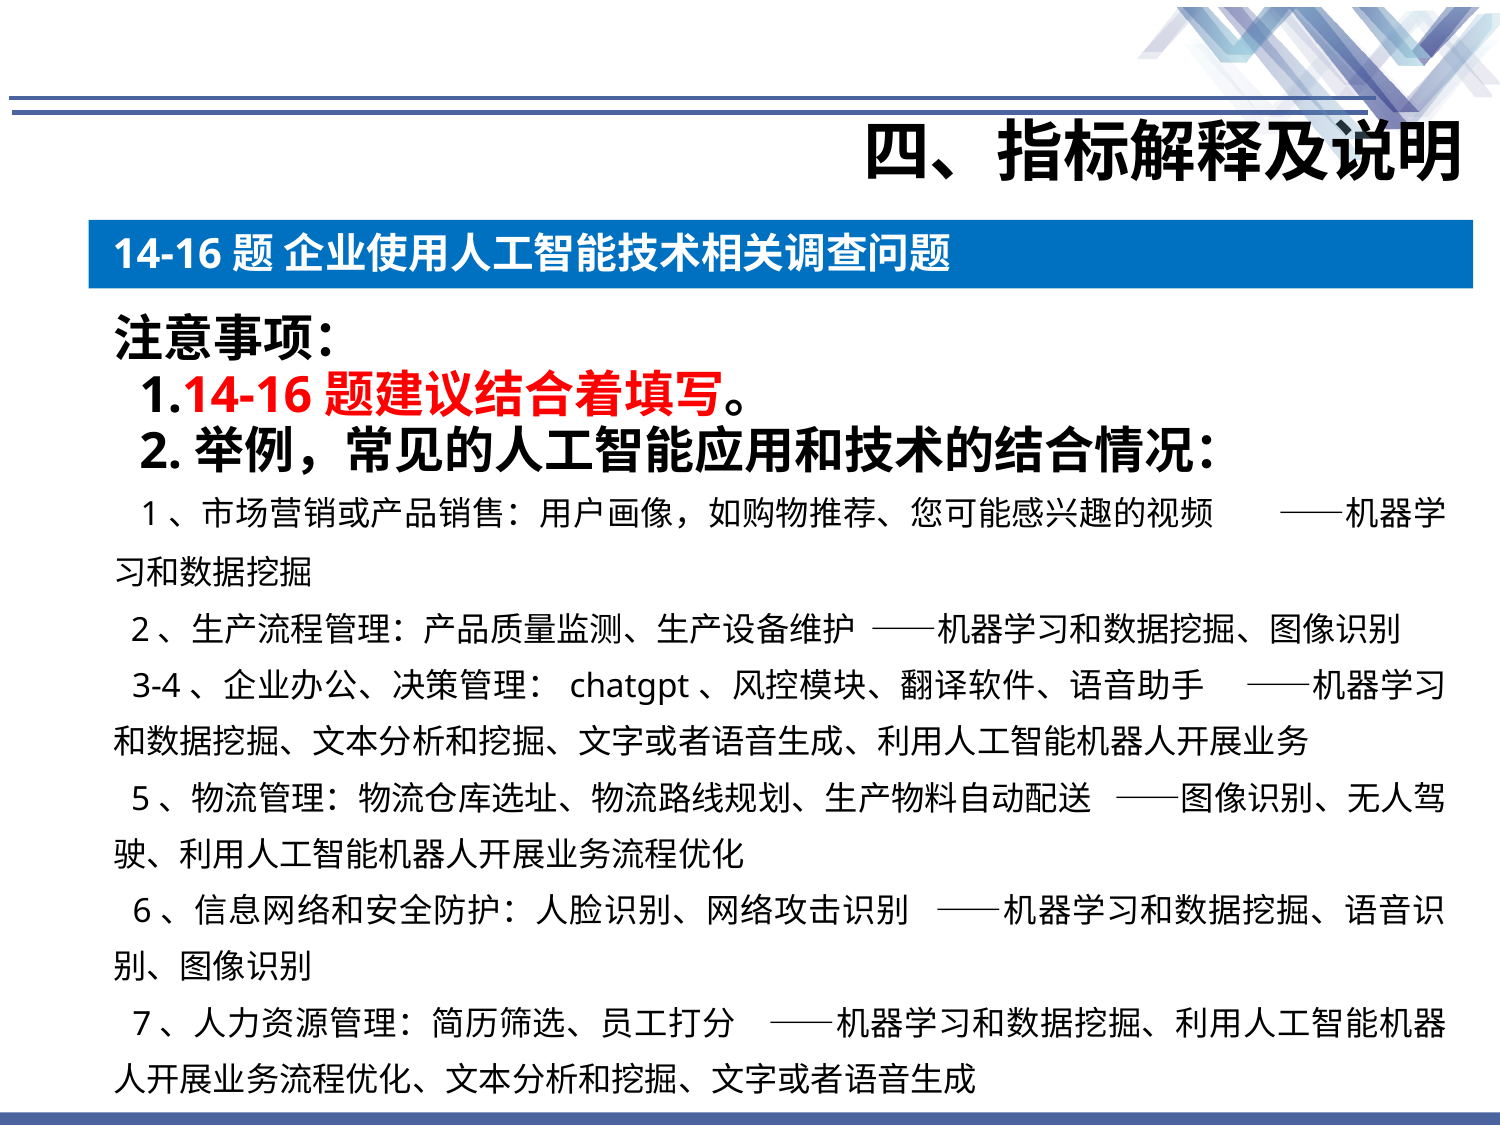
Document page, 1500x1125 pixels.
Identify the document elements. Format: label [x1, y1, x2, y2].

text_box [0, 7, 1500, 1125]
